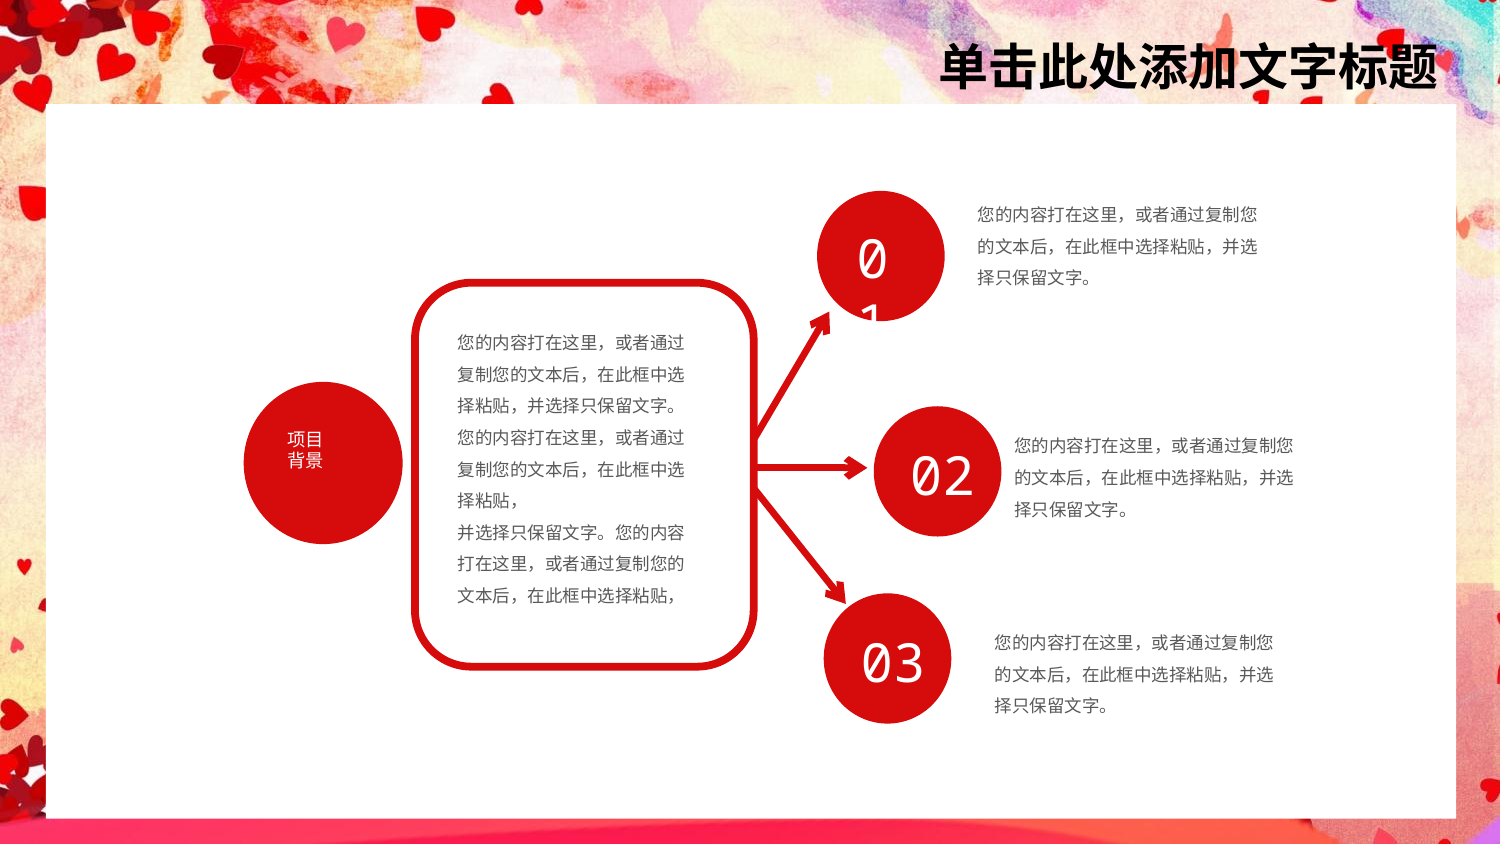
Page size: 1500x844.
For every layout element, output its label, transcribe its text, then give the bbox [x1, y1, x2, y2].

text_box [823, 593, 966, 724]
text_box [734, 311, 868, 604]
text_box 您的内容打在这里，或者通过复制您的文本后，在此框中选择粘贴，并选择只保留文字。您的内容打在这里，或者通过复制您的文本后，在此框中选择粘贴， 并选择只保留文字。您的内容打在这里，或者通过复制您的文本后，在此框中选择粘贴， [452, 318, 707, 609]
picture [0, 0, 1500, 844]
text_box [817, 190, 945, 322]
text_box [243, 381, 403, 545]
text_box 您的内容打在这里，或者通过复制您的文本后，在此框中选择粘贴，并选择只保留文字。 [989, 619, 1284, 720]
text_box [413, 281, 755, 668]
text_box 您的内容打在这里，或者通过复制您的文本后，在此框中选择粘贴，并选择只保留文字。 [1009, 422, 1303, 523]
text_box 您的内容打在这里，或者通过复制您的文本后，在此框中选择粘贴，并选择只保留文字。 [972, 190, 1267, 291]
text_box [873, 406, 1002, 537]
